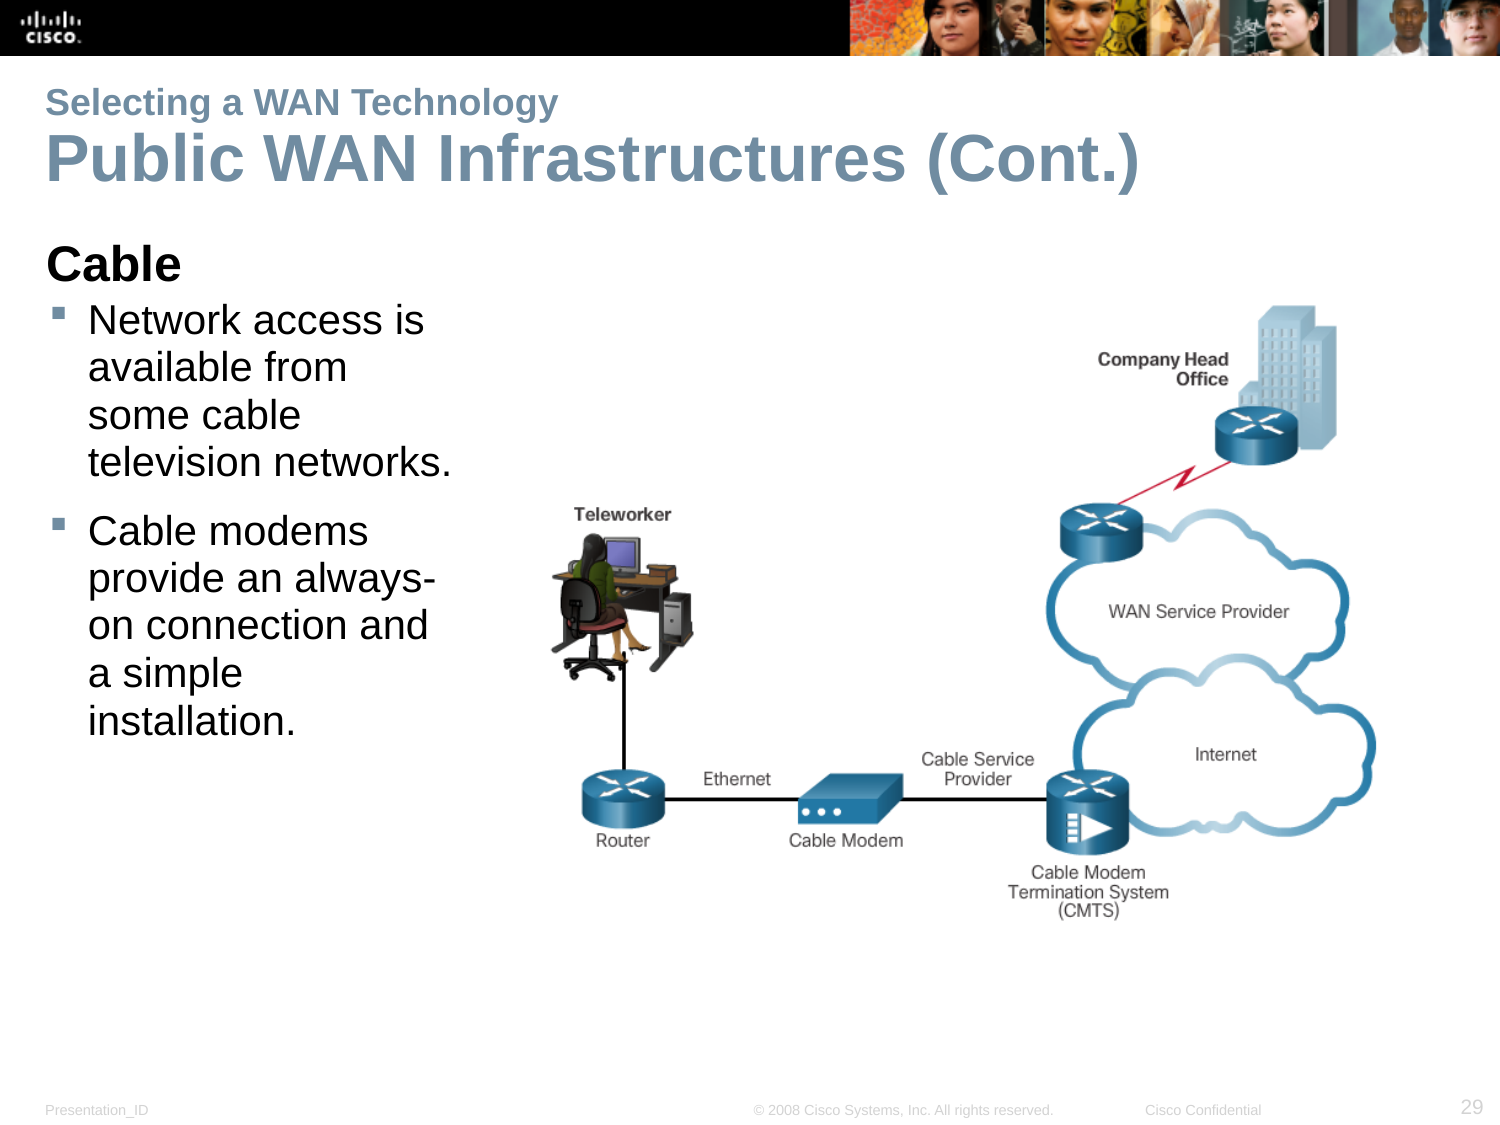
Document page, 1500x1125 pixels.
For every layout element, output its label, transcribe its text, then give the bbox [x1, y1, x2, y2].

title Selecting a WAN Technology Public WAN Infrastructures (Cont.) [31, 64, 1471, 203]
picture [529, 292, 1387, 934]
text_box Network access is available from some cable television networks. Cable modems provide an always-on connection and a simple installation. [34, 288, 469, 752]
text_box Cable [31, 230, 470, 300]
picture [0, 0, 1500, 56]
